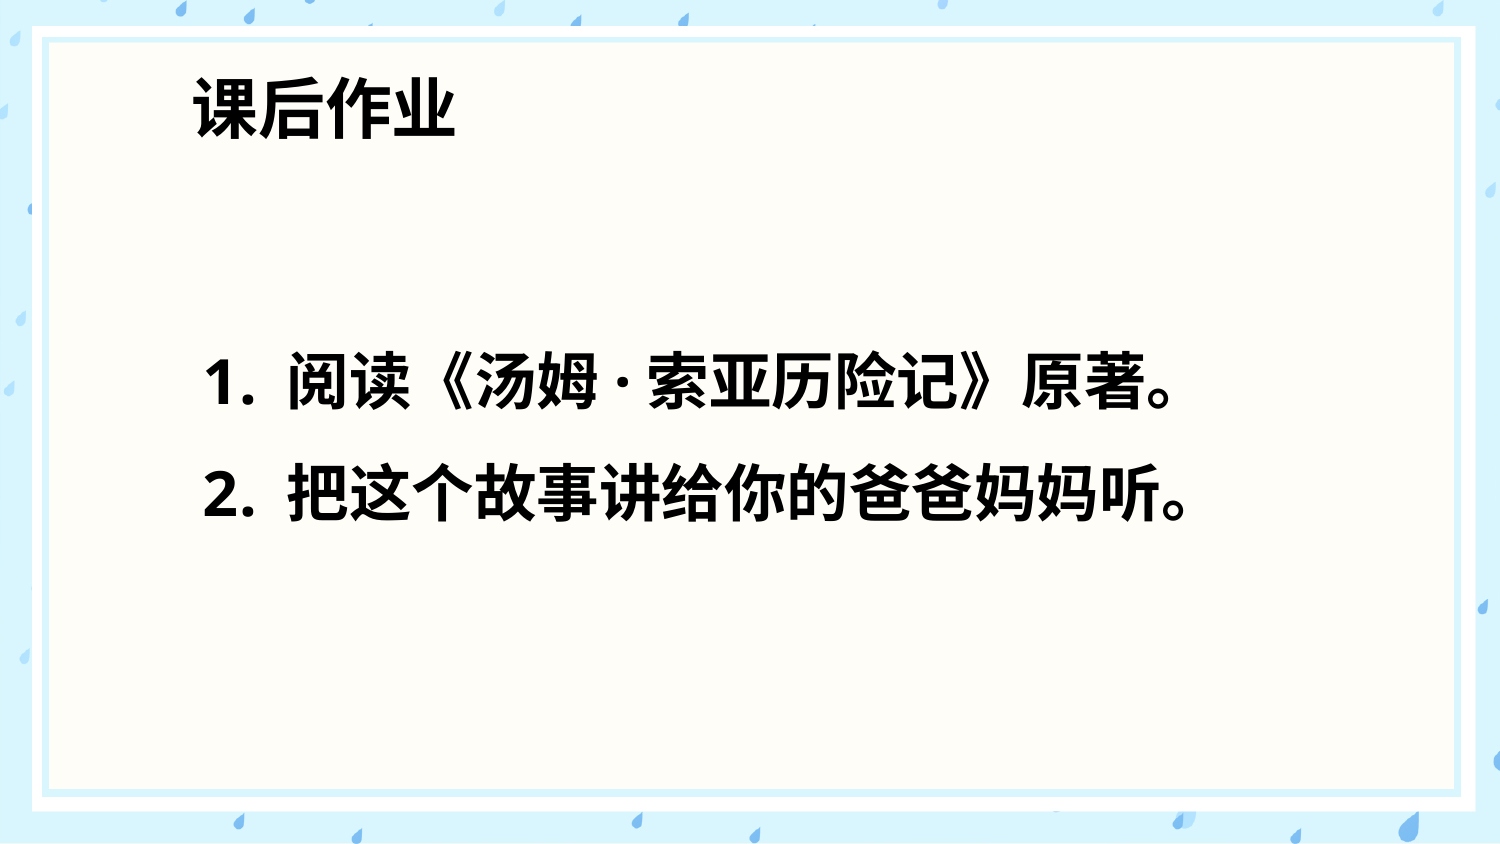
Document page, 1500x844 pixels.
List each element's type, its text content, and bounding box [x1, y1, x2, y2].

picture [0, 0, 1500, 844]
text_box 阅读《汤姆·索亚历险记》原著。 把这个故事讲给你的爸爸妈妈听。 [187, 296, 1427, 537]
text_box 课后作业 [162, 59, 488, 154]
